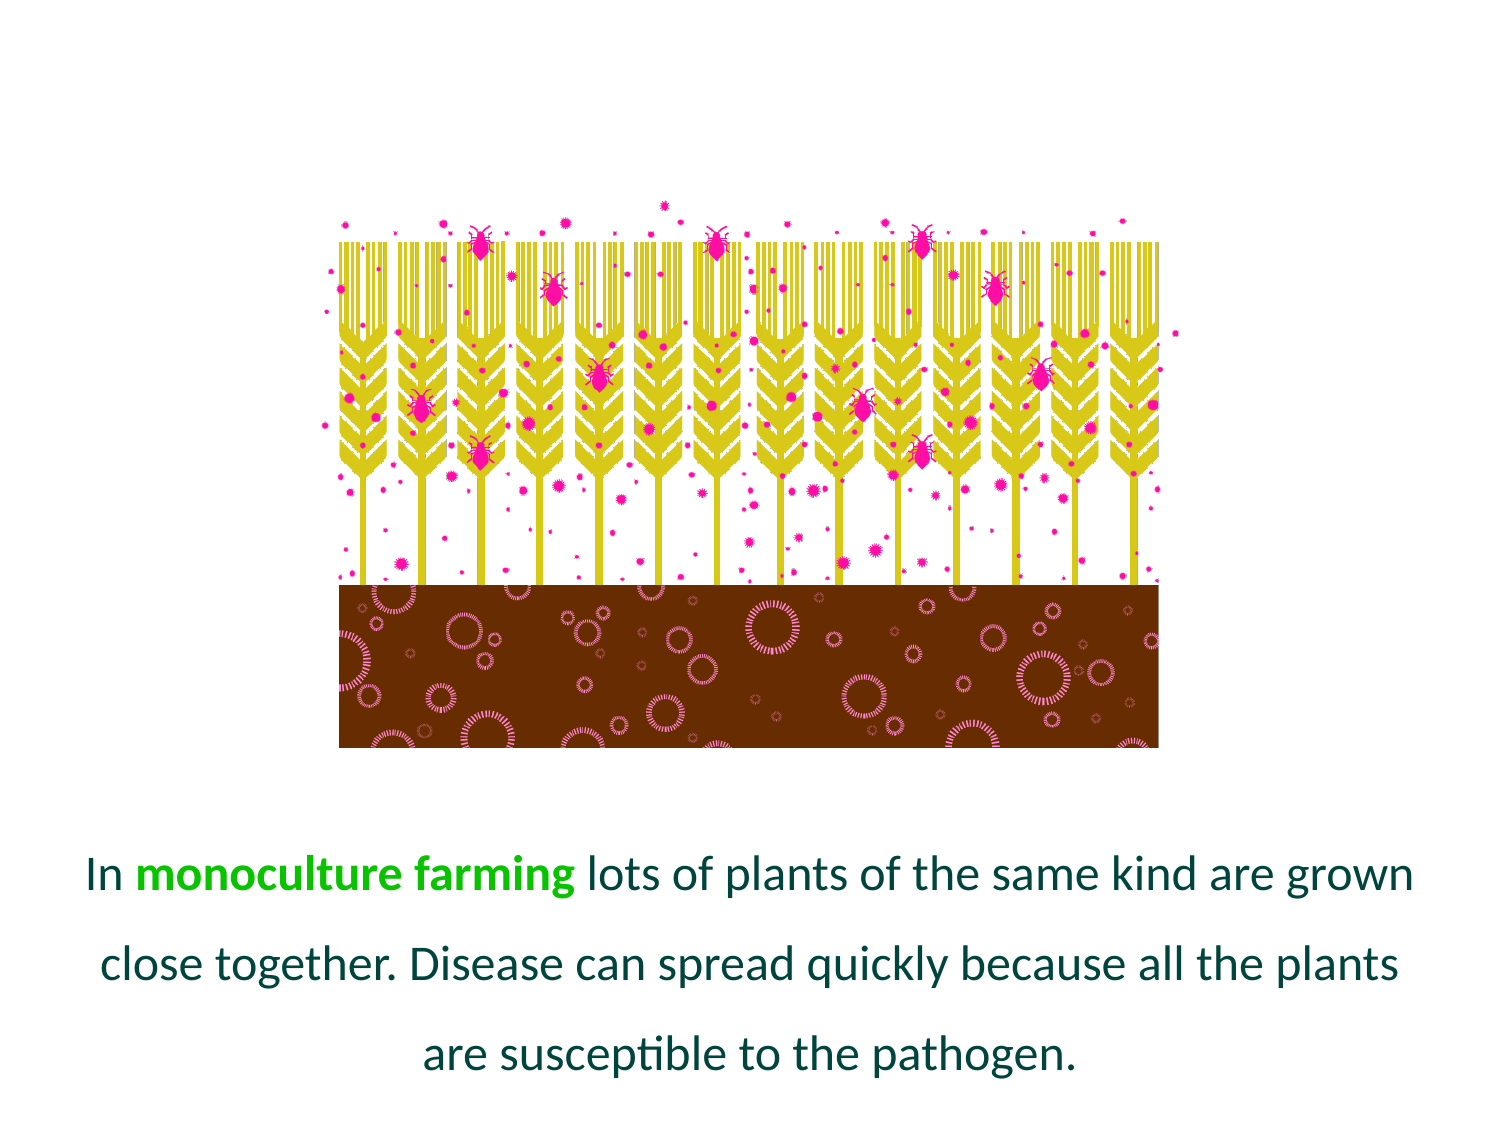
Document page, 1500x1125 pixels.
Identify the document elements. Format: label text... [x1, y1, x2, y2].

text_box In monoculture farming lots of plants of the same kind are grown close together. Disease can spread quickly because all the plants are susceptible to the pathogen. [47, 802, 1452, 1088]
picture [321, 200, 1179, 748]
